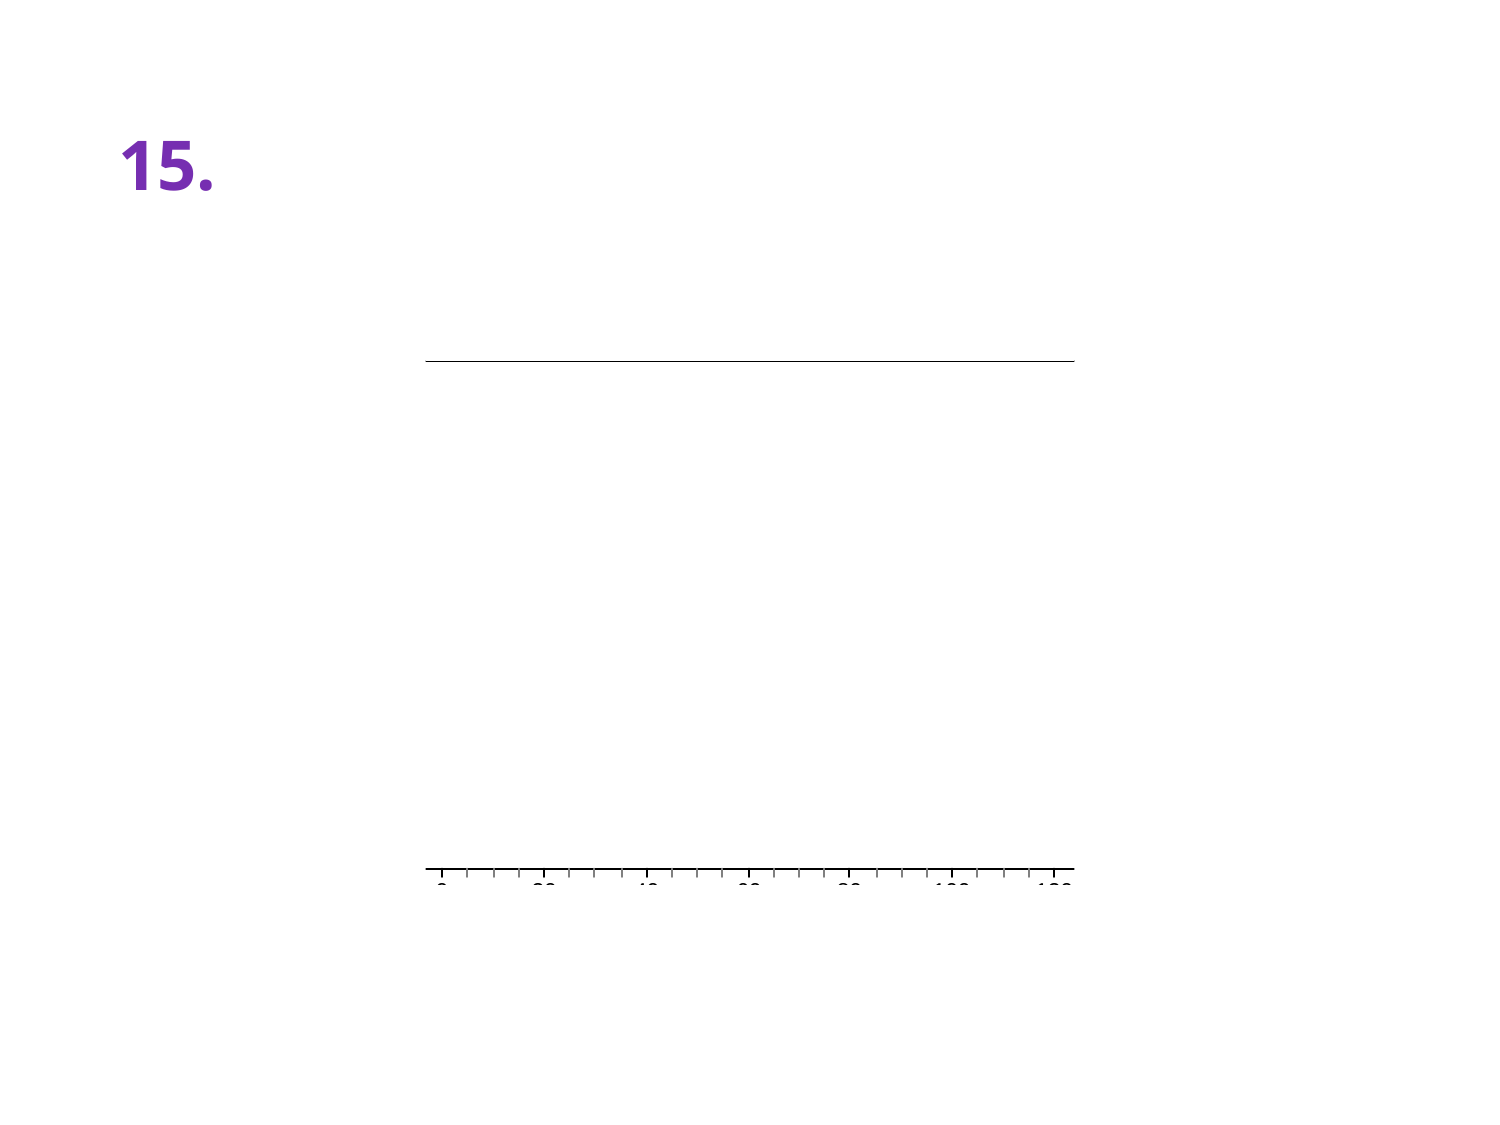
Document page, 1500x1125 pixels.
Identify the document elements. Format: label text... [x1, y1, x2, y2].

title 15. [103, 59, 1397, 278]
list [425, 359, 1075, 885]
